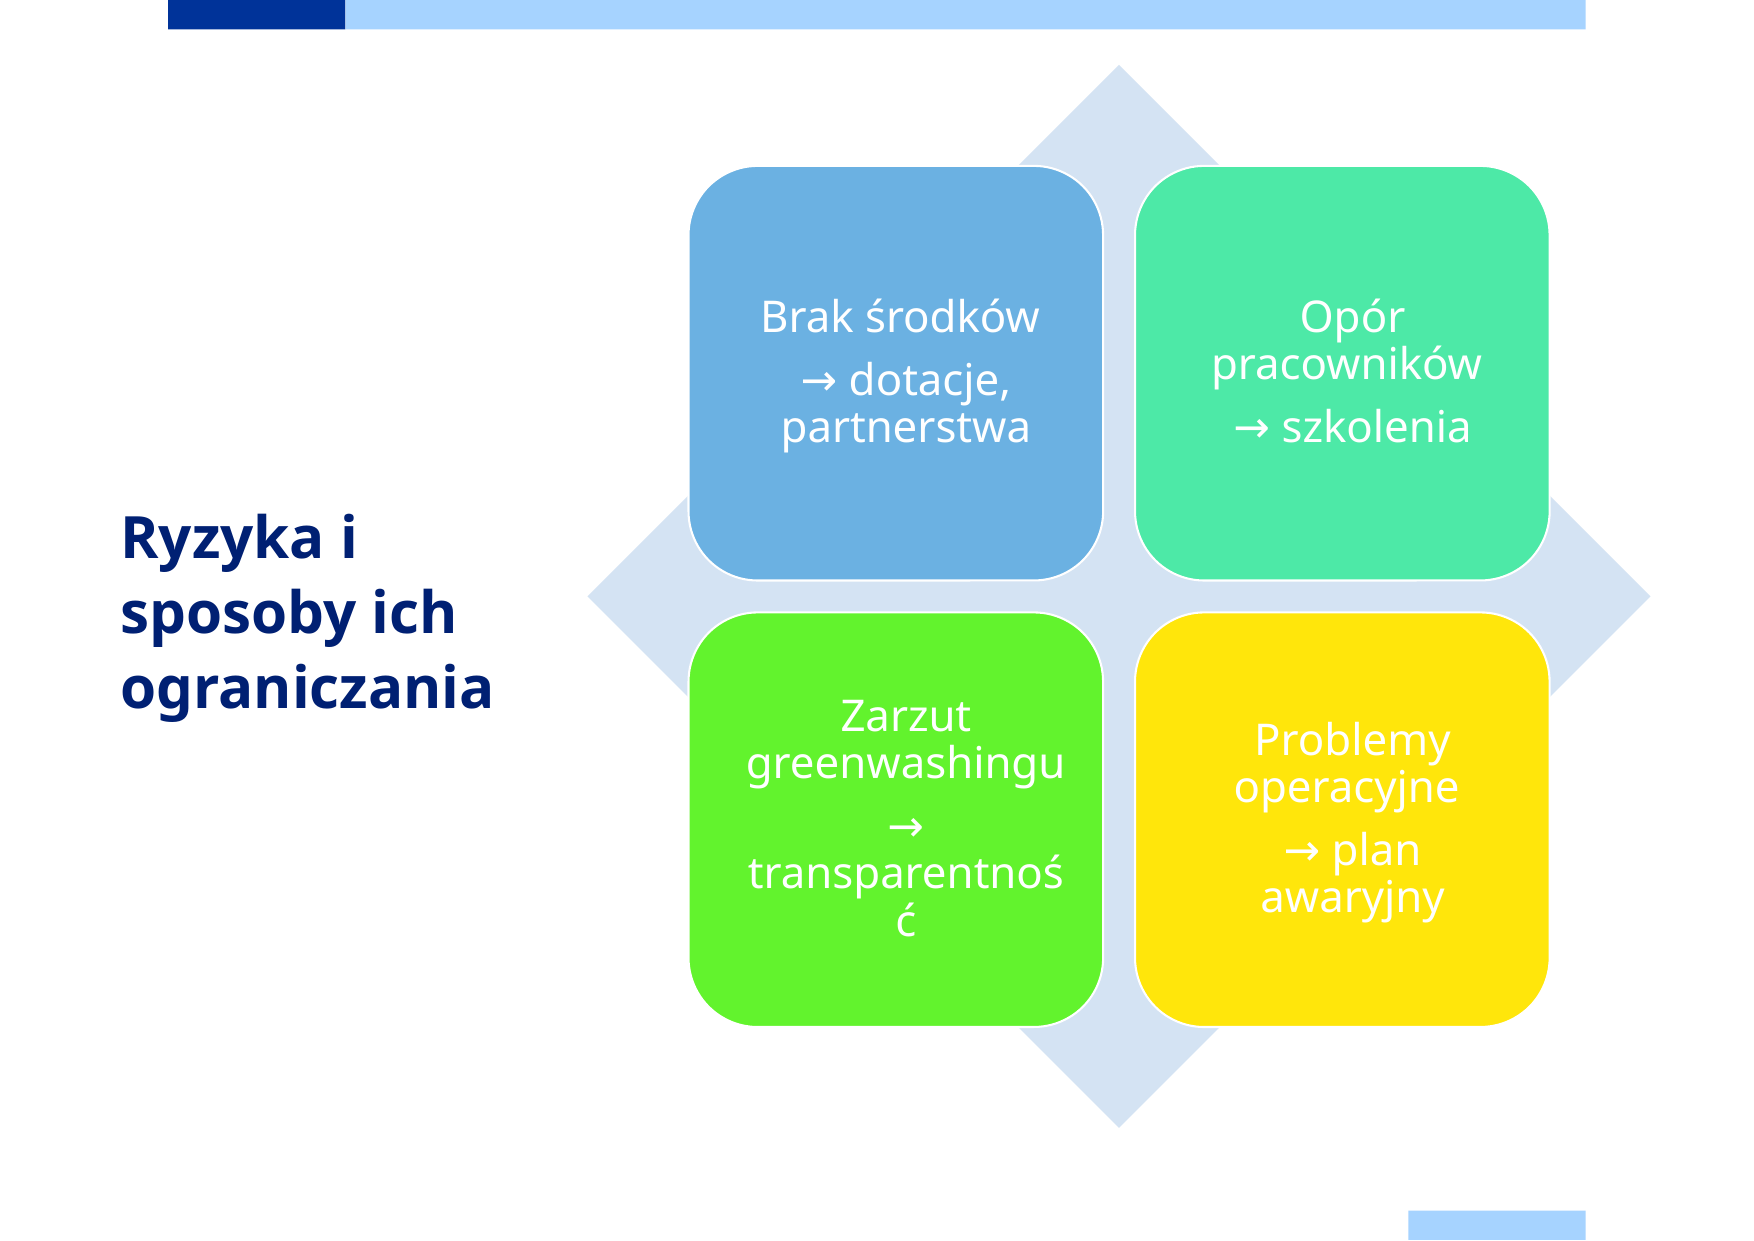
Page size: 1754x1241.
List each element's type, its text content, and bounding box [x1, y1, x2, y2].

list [534, 64, 1704, 1128]
title Ryzyka i sposoby ich ograniczania [120, 206, 534, 1008]
